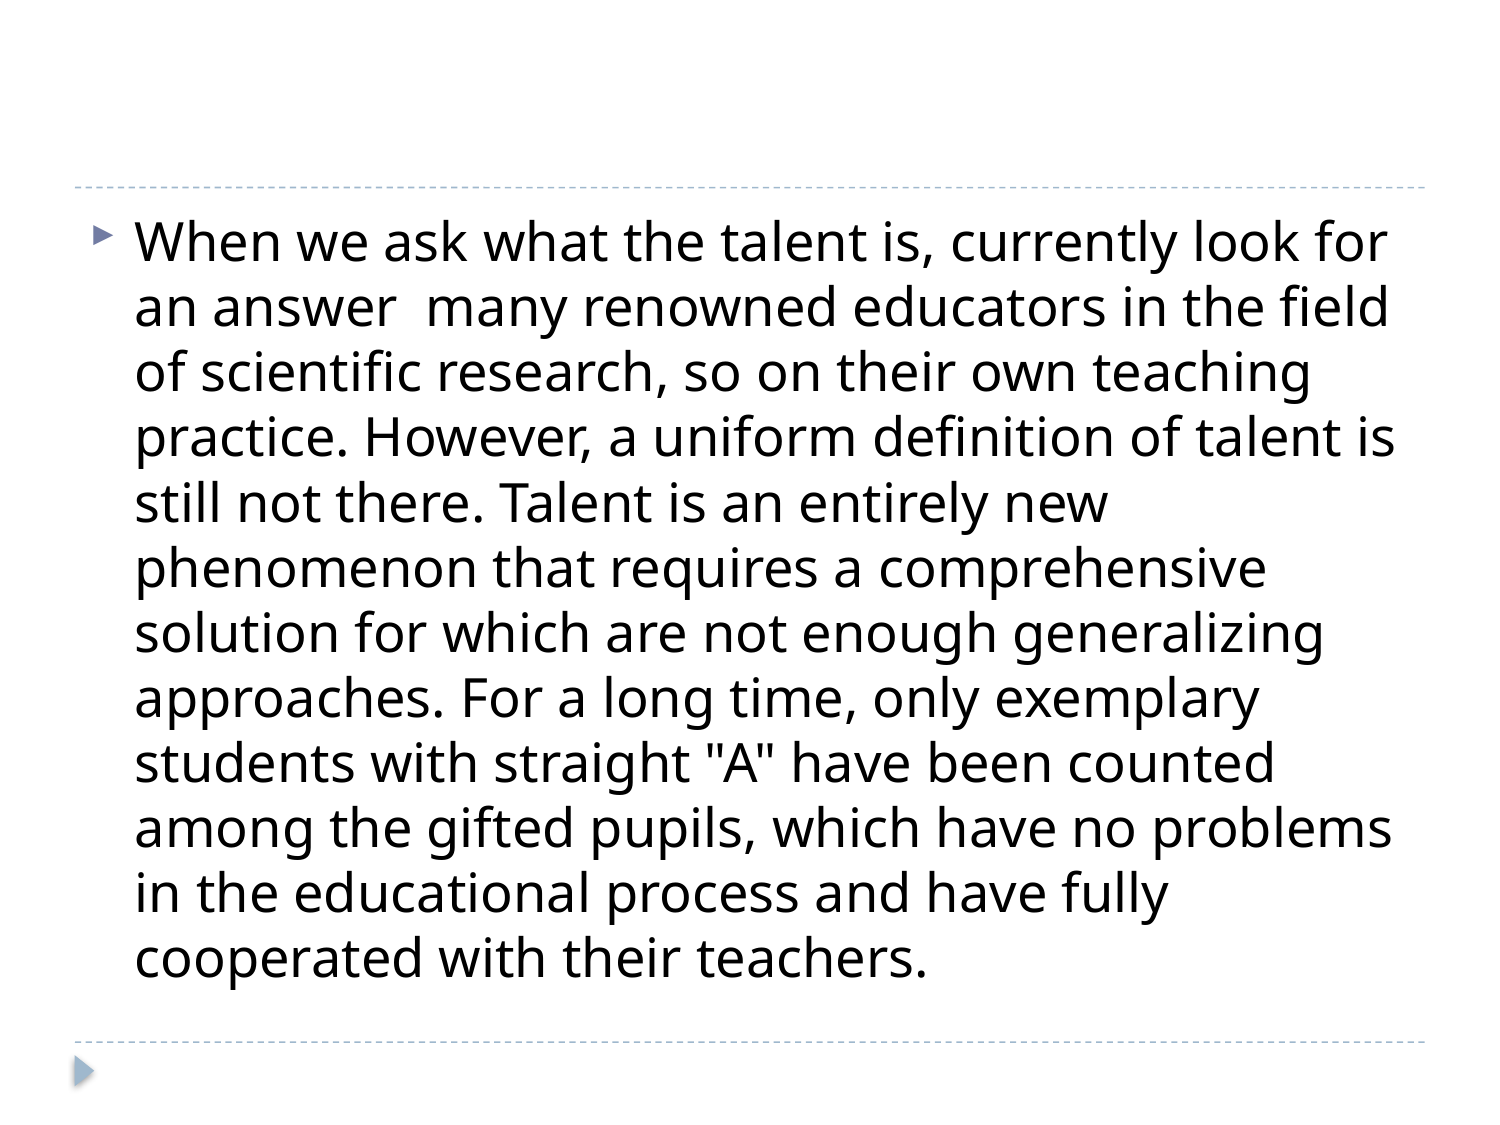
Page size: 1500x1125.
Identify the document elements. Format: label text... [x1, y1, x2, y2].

list When we ask what the talent is, currently look for an answer many renowned educators in the field of scientific research, so on their own teaching practice. However, a uniform definition of talent is still not there. Talent is an entirely new phenomenon that requires a comprehensive solution for which are not enough generalizing approaches. For a long time, only exemplary students with straight "A" have been counted among the gifted pupils, which have no problems in the educational process and have fully cooperated with their teachers. [75, 200, 1425, 1010]
